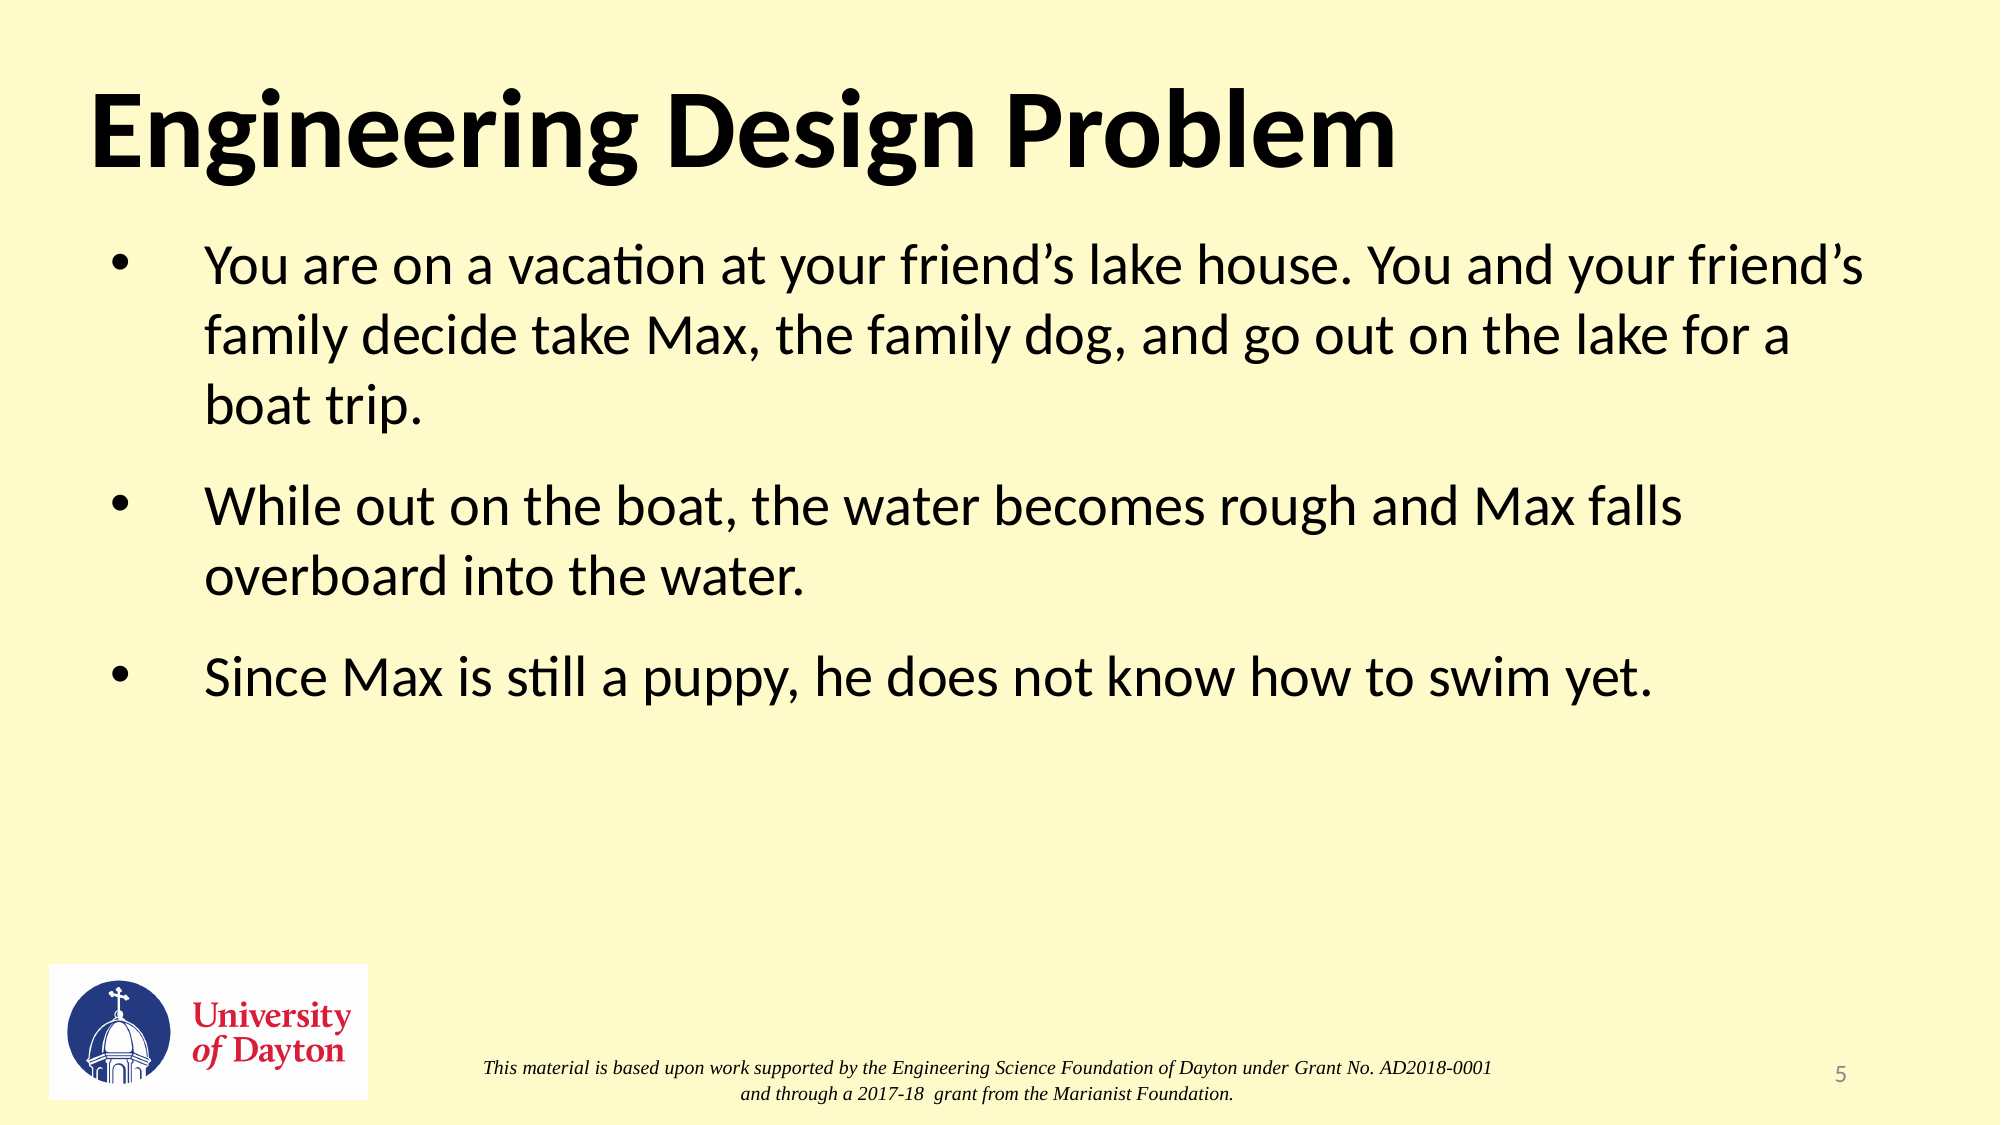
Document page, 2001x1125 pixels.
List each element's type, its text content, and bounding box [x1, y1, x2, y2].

text_box Engineering Design Problem [74, 100, 1800, 272]
picture [48, 963, 369, 1101]
text_box You are on a vacation at your friend’s lake house. You and your friend’s family decide take Max, the family dog, and go out on the lake for a boat trip. While out on the boat, the water becomes rough and Max falls overboard into the water. Since Max is still a puppy, he does not know how to swim yet. [95, 218, 1919, 1004]
